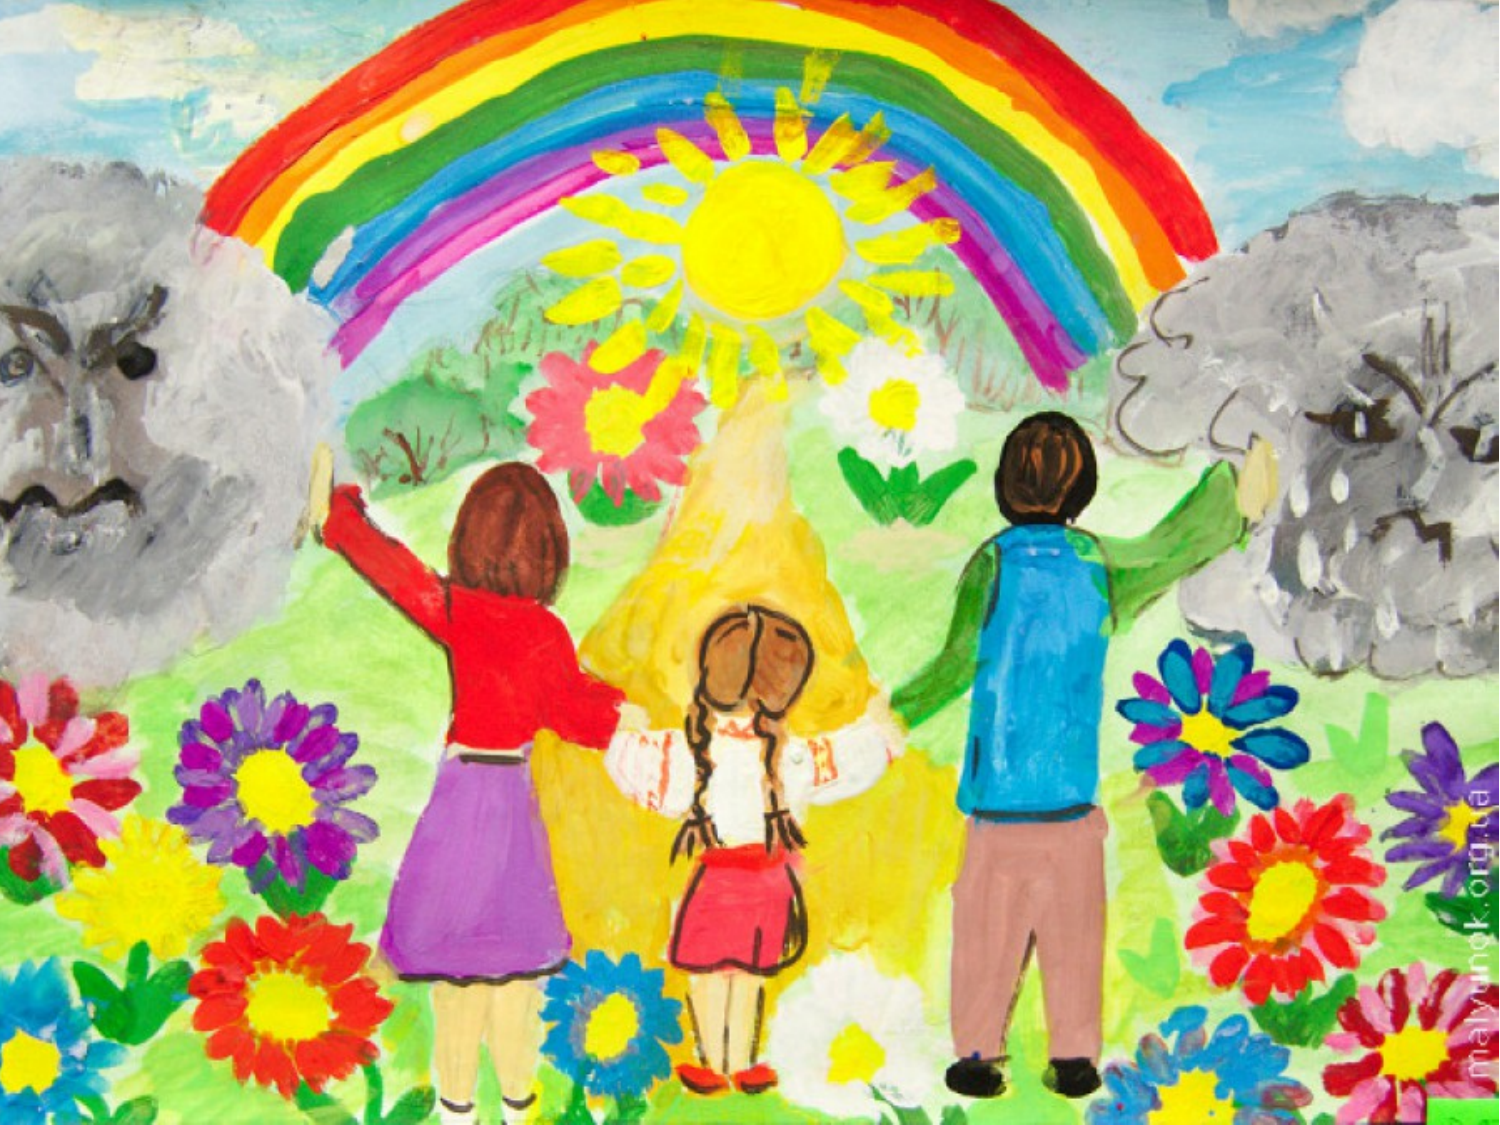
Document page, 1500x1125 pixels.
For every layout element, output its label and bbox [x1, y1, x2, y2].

list [0, 0, 1499, 1125]
